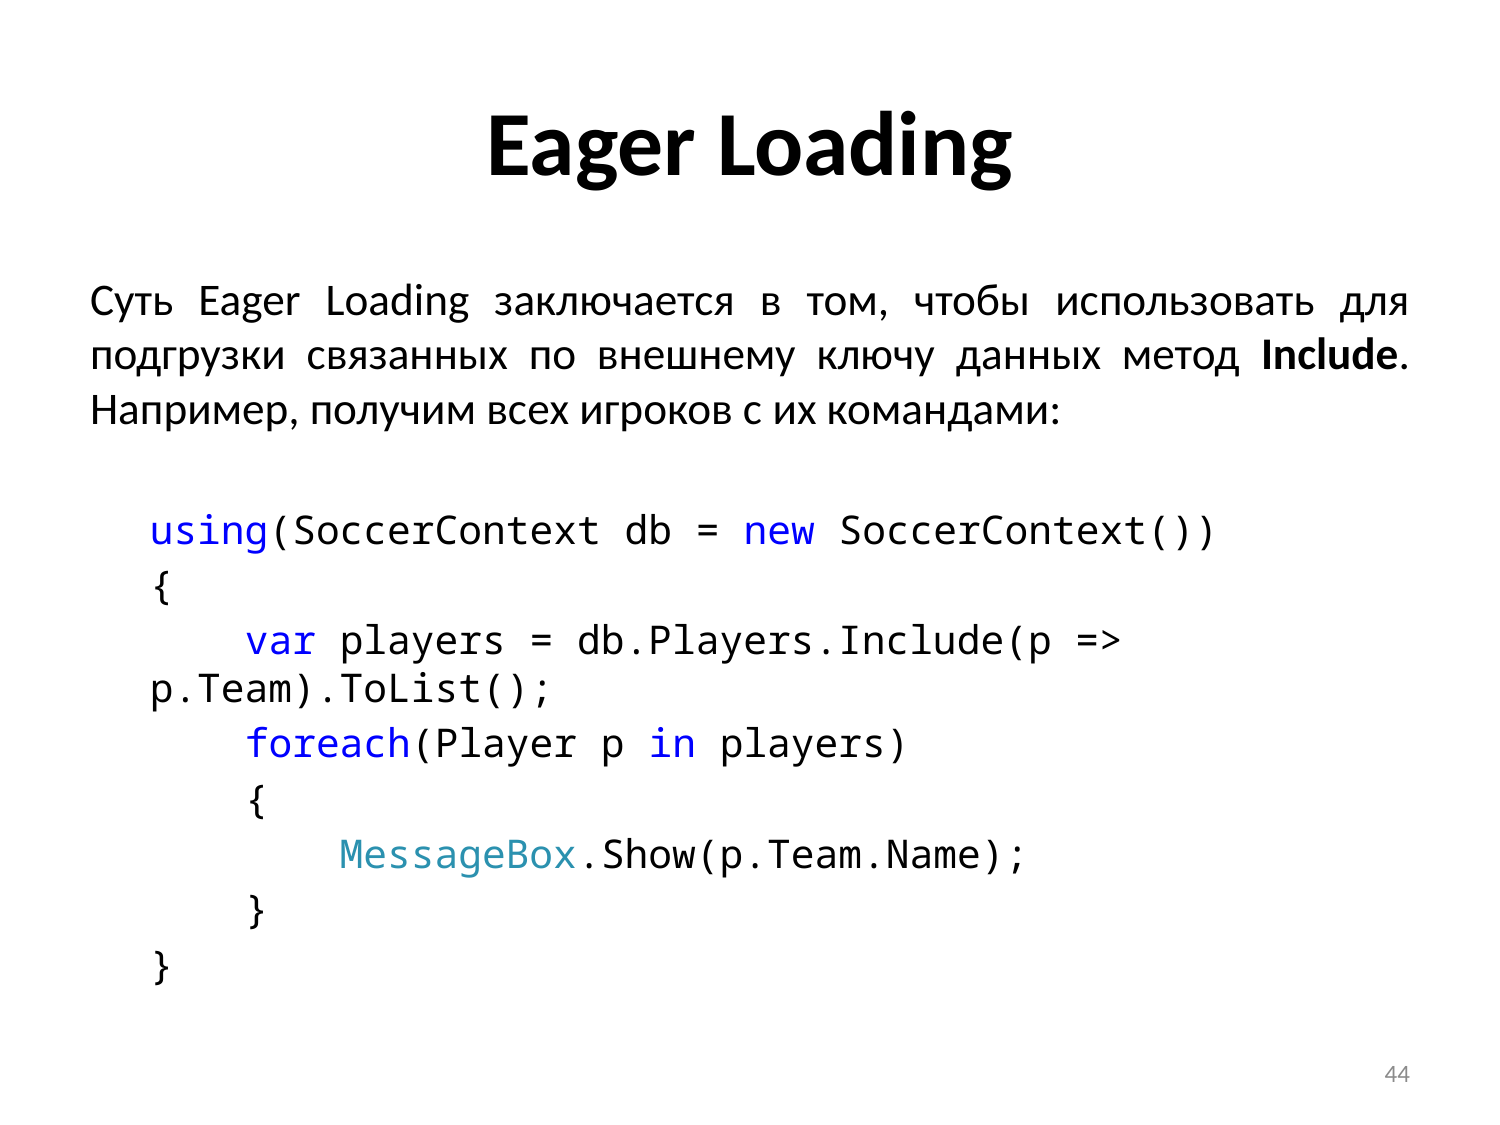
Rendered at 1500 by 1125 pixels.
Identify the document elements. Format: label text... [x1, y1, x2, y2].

title Eager Loading [75, 45, 1425, 233]
list Суть Eager Loading заключается в том, чтобы использовать для подгрузки связанных по внешнему ключу данных метод Include. Например, получим всех игроков с их командами: using(SoccerContext db = new SoccerContext()) { var players = db.Players.Include(p => p.Team).ToList(); foreach(Player p in players) { MessageBox.Show(p.Team.Name); } } [75, 262, 1425, 1005]
slide_number 44 [1074, 1042, 1425, 1103]
